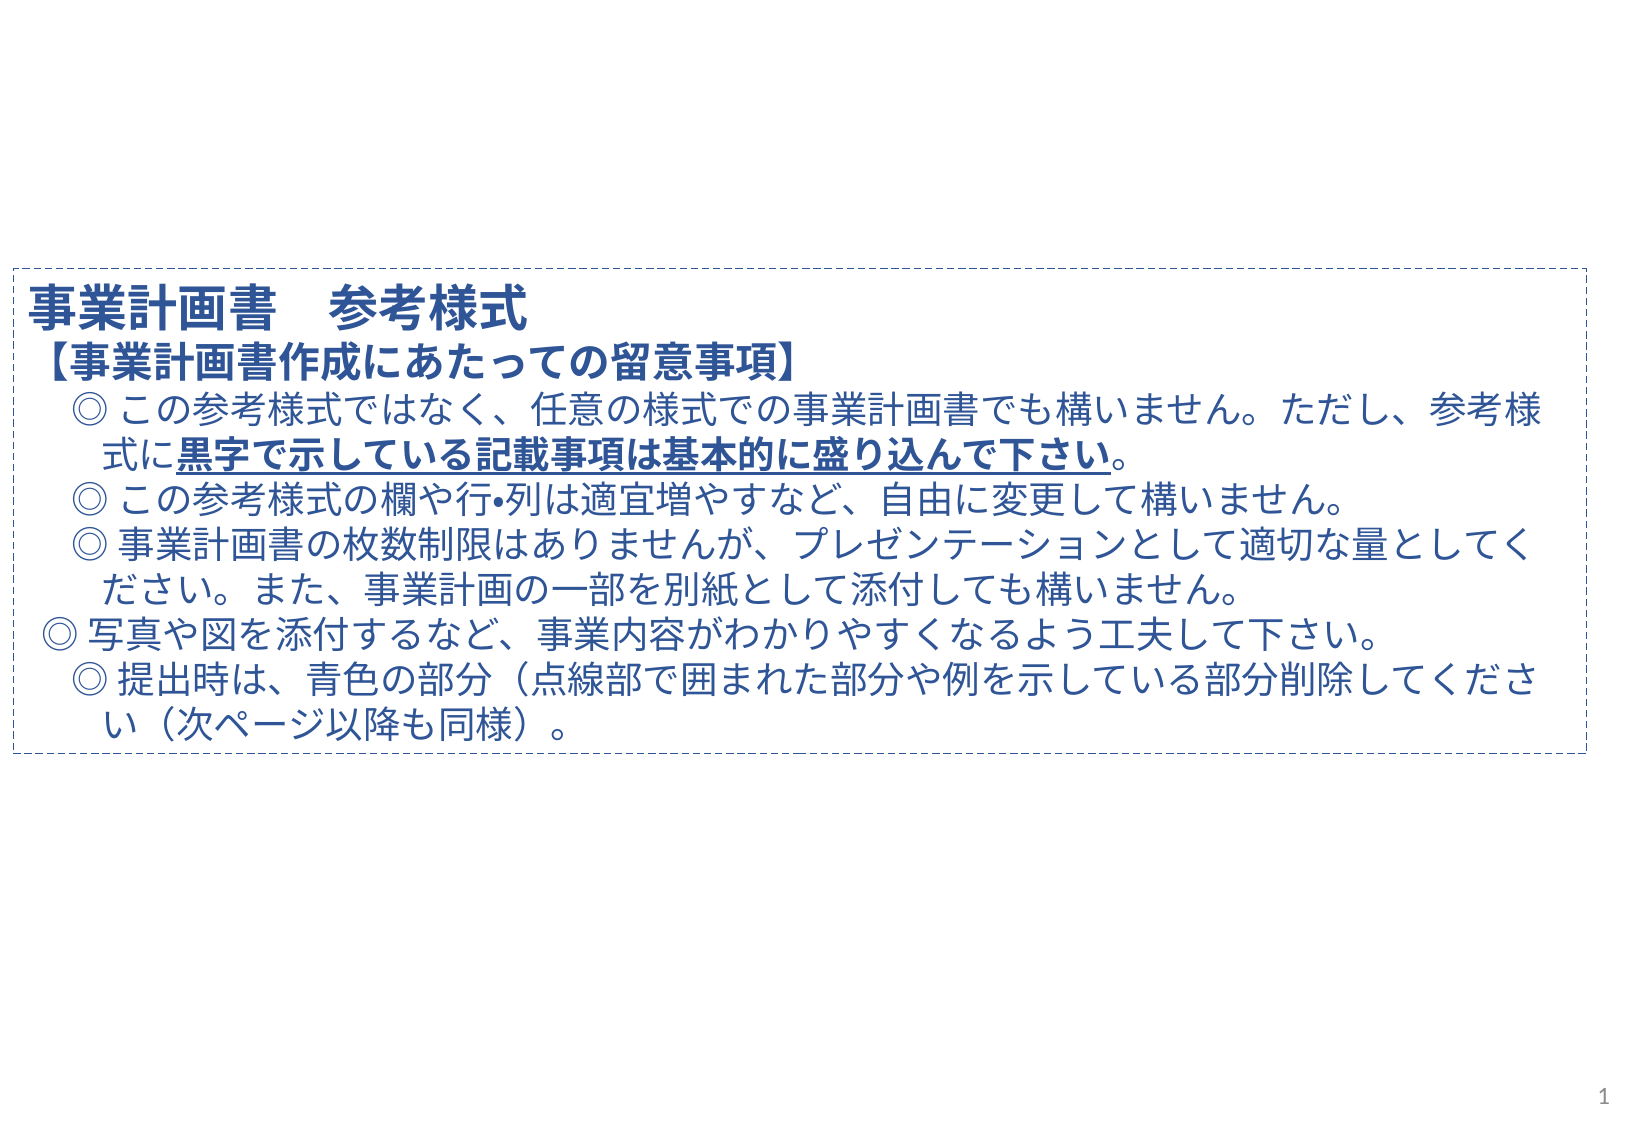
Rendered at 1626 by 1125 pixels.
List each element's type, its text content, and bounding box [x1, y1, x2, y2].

text_box 事業計画書 参考様式 【事業計画書作成にあたっての留意事項】 ◎この参考様式ではなく、任意の様式での事業計画書でも構いません。ただし、参考様式に黒字で示している記載事項は基本的に盛り込んで下さい。 ◎この参考様式の欄や行・列は適宜増やすなど、自由に変更して構いません。 ◎事業計画書の枚数制限はありませんが、プレゼンテーションとして適切な量としてください。また、事業計画の一部を別紙として添付しても構いません。 ◎写真や図を添付するなど、事業内容がわかりやすくなるよう工夫して下さい。 ◎提出時は、青色の部分（点線部で囲まれた部分や例を示している部分削除してください（次ページ以降も同様）。 [13, 268, 1587, 754]
slide_number 1 [1259, 1065, 1625, 1125]
